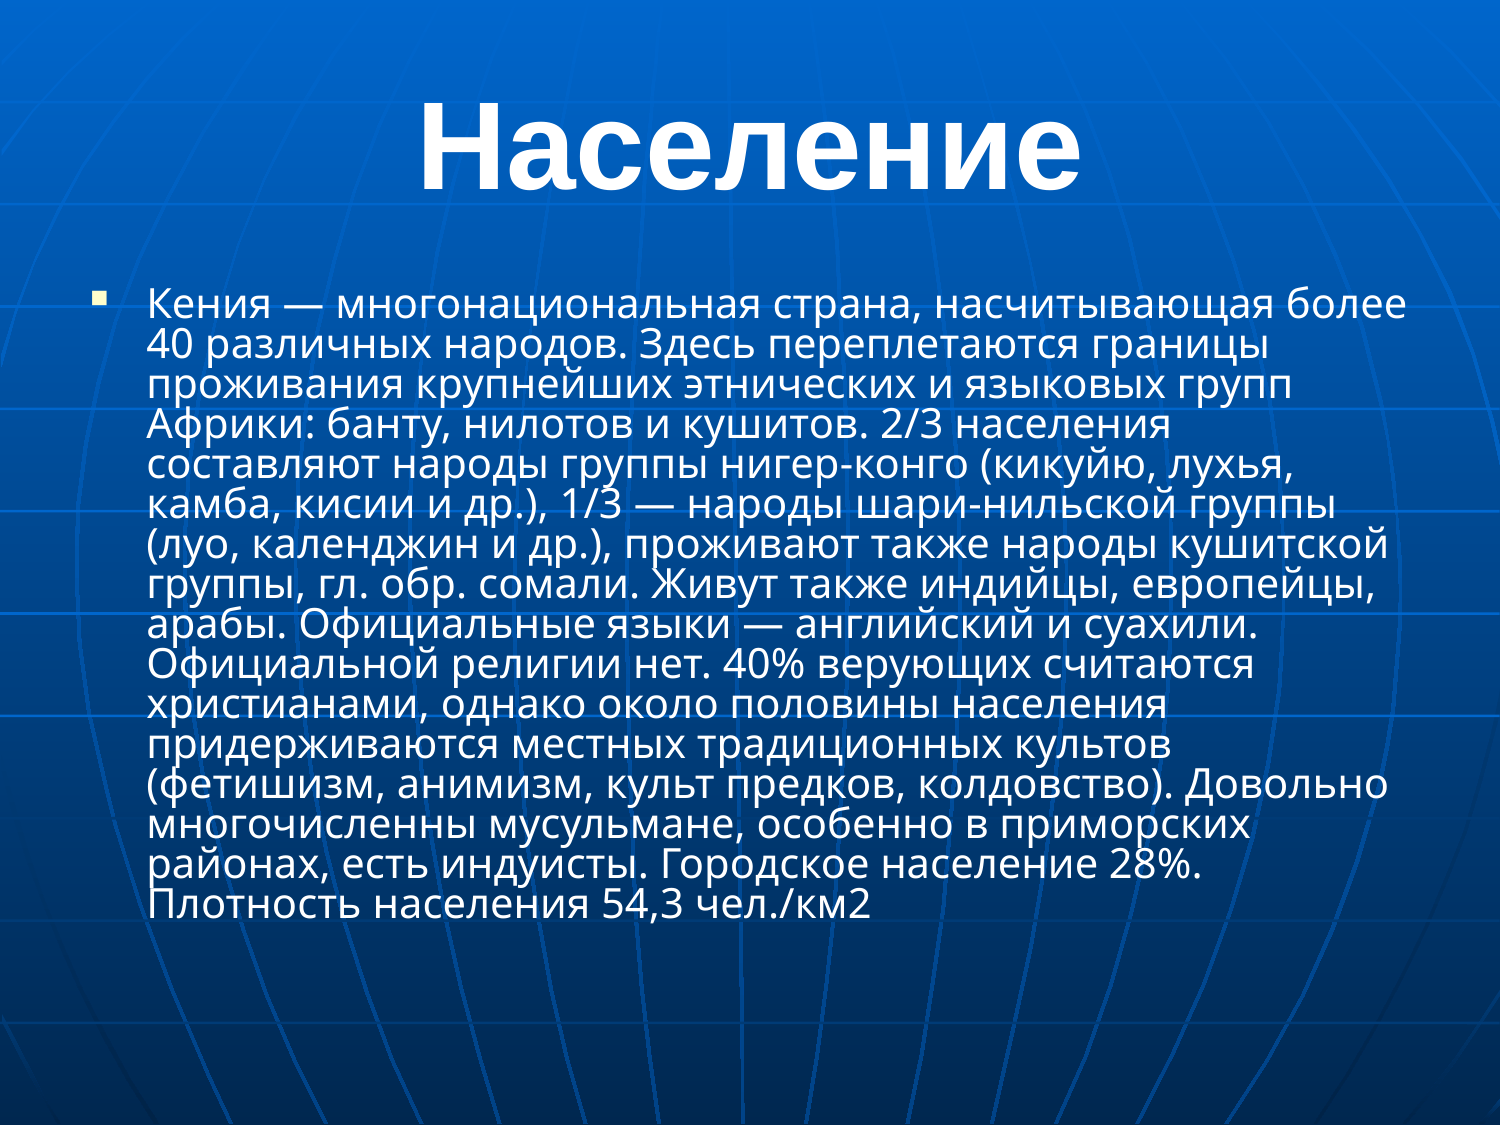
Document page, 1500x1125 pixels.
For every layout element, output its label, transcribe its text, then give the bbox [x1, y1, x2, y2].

list Кения — многонациональная страна, насчитывающая более 40 различных народов. Здесь переплетаются границы проживания крупнейших этнических и языковых групп Африки: банту, нилотов и кушитов. 2/3 населения составляют народы группы нигер-конго (кикуйю, лухья, камба, кисии и др.), 1/3 — народы шари-нильской группы (луо, календжин и др.), проживают также народы кушитской группы, гл. обр. сомали. Живут также индийцы, европейцы, арабы. Официальные языки — английский и суахили. Официальной религии нет. 40% верующих считаются христианами, однако около половины населения придерживаются местных традиционных культов (фетишизм, анимизм, культ предков, колдовство). Довольно многочисленны мусульмане, особенно в приморских районах, есть индуисты. Городское население 28%. Плотность населения 54,3 чел./км2 [74, 278, 1426, 1024]
title Население [74, 45, 1426, 233]
